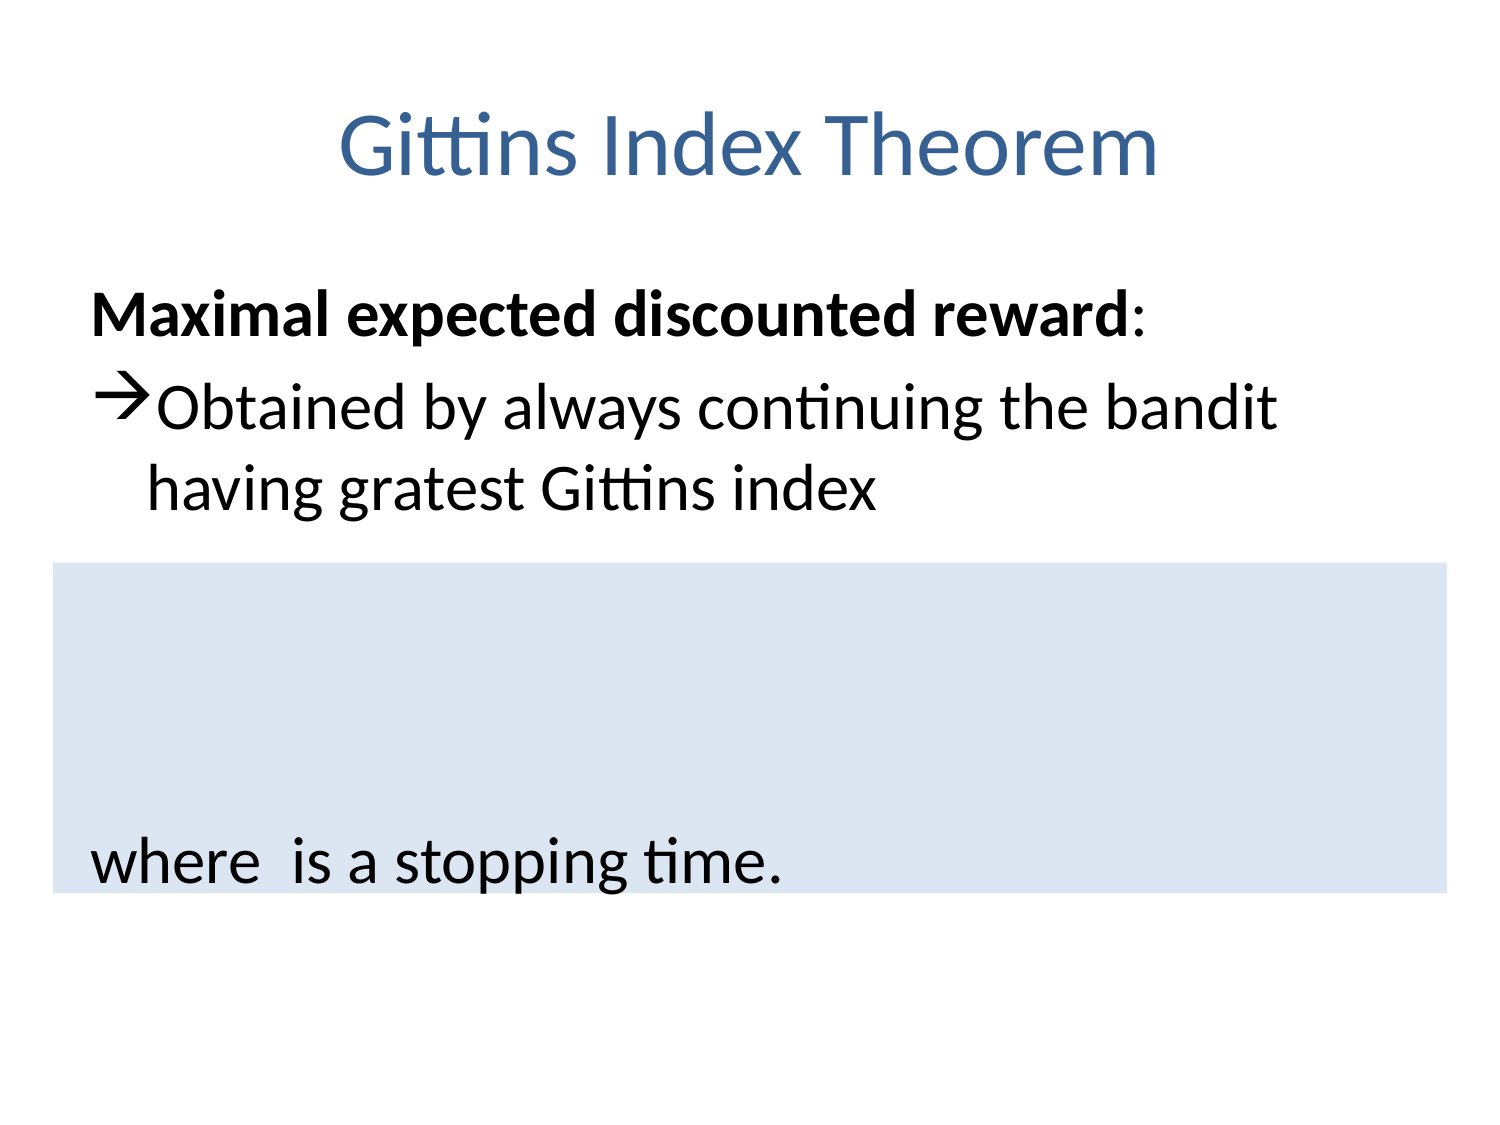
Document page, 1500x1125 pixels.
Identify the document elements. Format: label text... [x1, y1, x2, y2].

text_box [51, 560, 1449, 895]
title Gittins Index Theorem [75, 45, 1425, 233]
